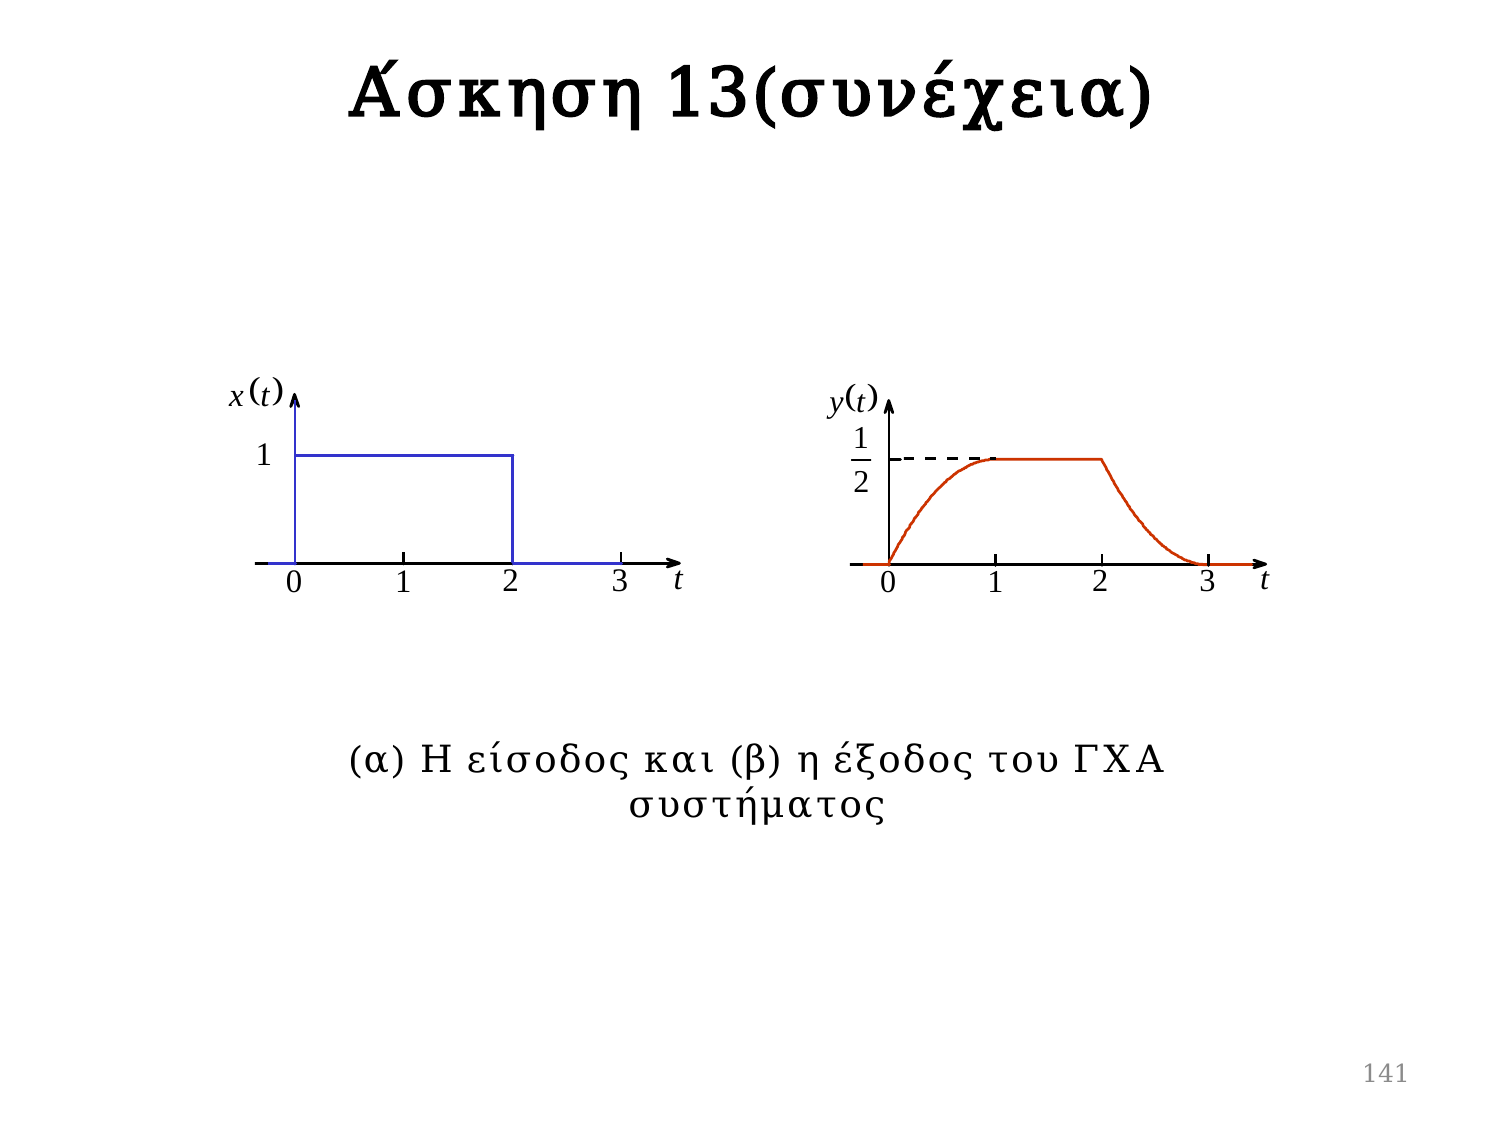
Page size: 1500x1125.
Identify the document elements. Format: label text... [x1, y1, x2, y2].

picture [820, 380, 1278, 599]
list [222, 373, 692, 599]
slide_number 141 [1222, 1042, 1425, 1103]
title Άσκηση 13(συνέχεια) [75, 19, 1425, 159]
text_box (α) Η είσοδος και (β) η έξοδος του ΓΧΑ συστήματος [260, 727, 1253, 833]
